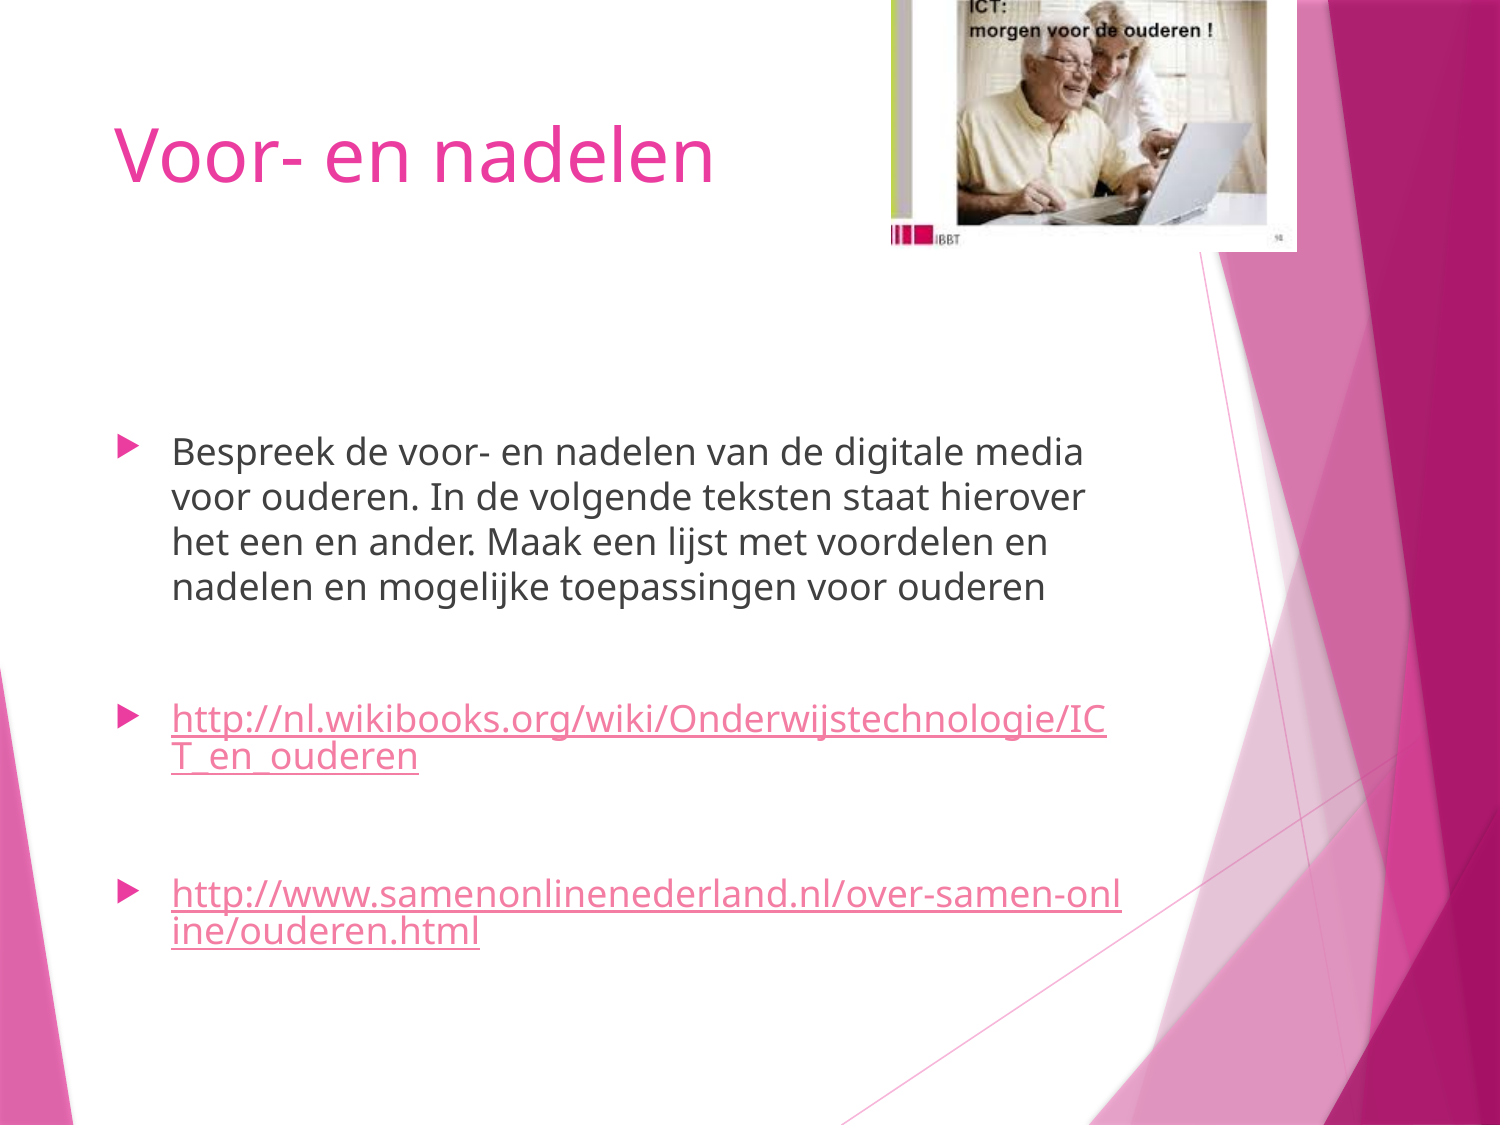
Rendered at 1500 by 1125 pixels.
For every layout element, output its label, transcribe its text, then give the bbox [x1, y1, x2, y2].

picture [891, 0, 1297, 253]
title Voor- en nadelen [99, 99, 1142, 317]
list Bespreek de voor- en nadelen van de digitale media voor ouderen. In de volgende teksten staat hierover het een en ander. Maak een lijst met voordelen en nadelen en mogelijke toepassingen voor ouderen http://nl.wikibooks.org/wiki/Onderwijstechnologie/ICT_en_ouderen http://www.samenonlinenederland.nl/over-samen-online/ouderen.html [99, 354, 1142, 992]
